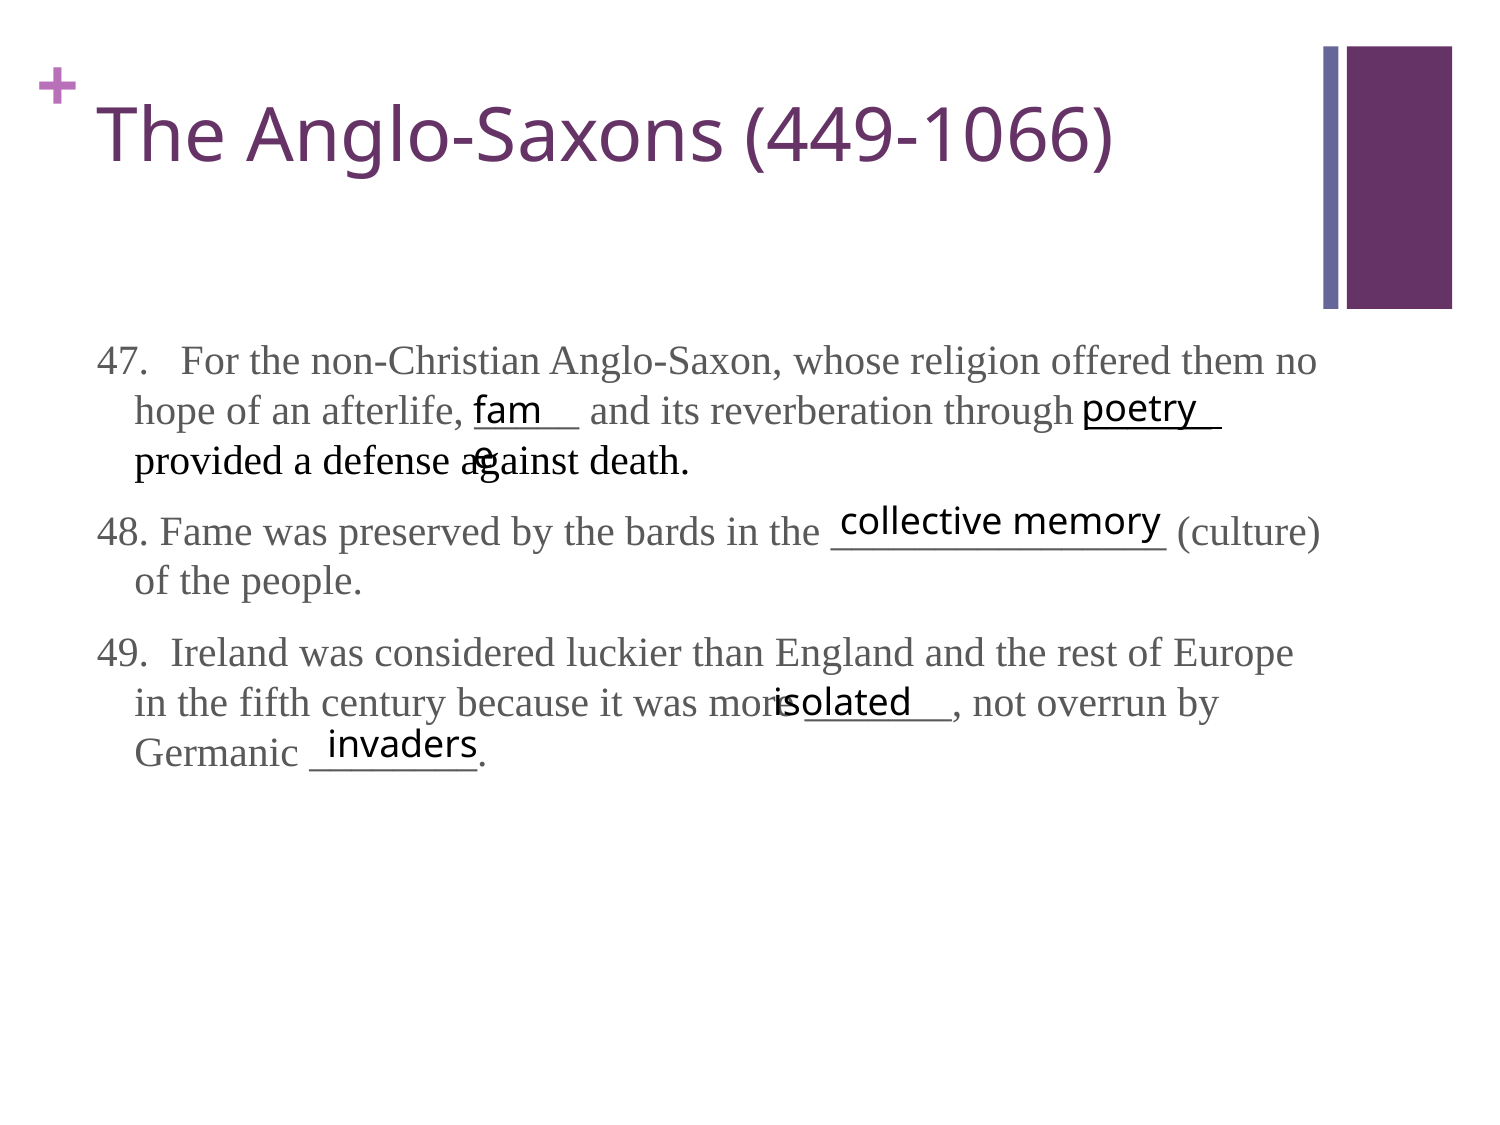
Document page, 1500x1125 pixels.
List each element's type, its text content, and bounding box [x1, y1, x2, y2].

text_box collective memory [825, 489, 1196, 550]
list 47. For the non-Christian Anglo-Saxon, whose religion offered them no hope of an afterlife, _____ and its reverberation through ______ provided a defense against death. 48. Fame was preserved by the bards in the ________________ (culture) of the people. 49. Ireland was considered luckier than England and the rest of Europe in the fifth century because it was more _______, not overrun by Germanic ________. [81, 324, 1348, 1005]
text_box poetry [1066, 376, 1232, 437]
text_box fame [458, 379, 575, 484]
text_box invaders [312, 712, 521, 773]
text_box isolated [758, 670, 934, 731]
title The Anglo-Saxons (449-1066) [81, 79, 1322, 263]
